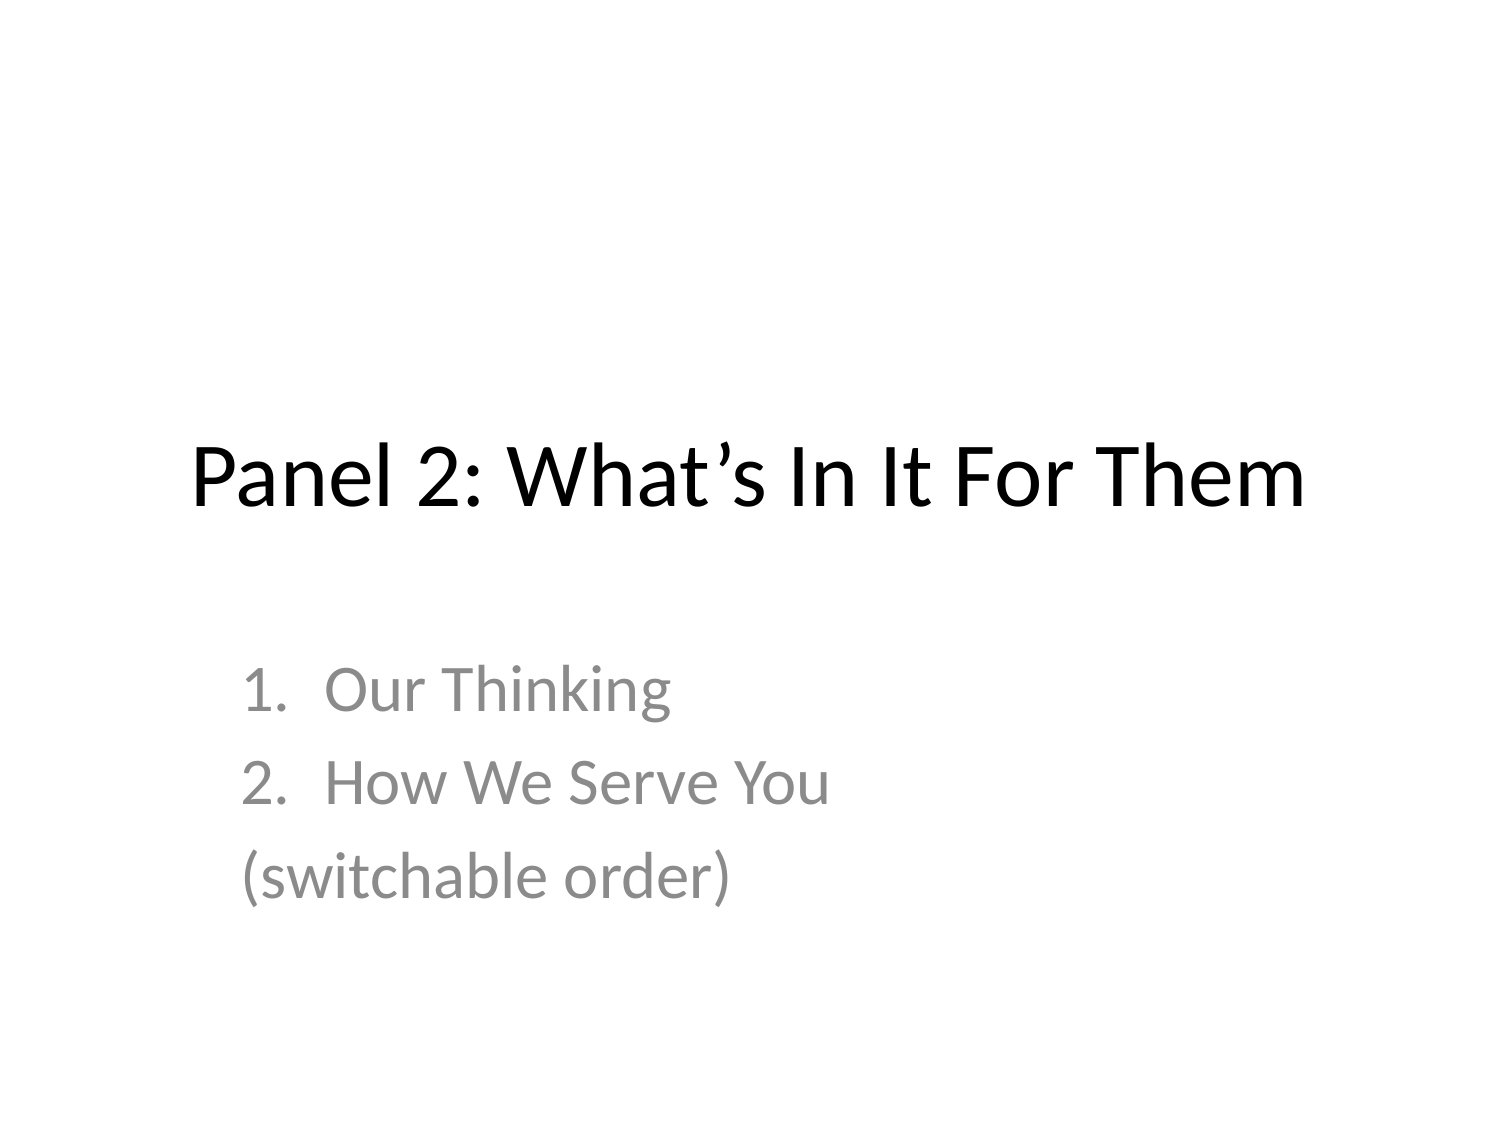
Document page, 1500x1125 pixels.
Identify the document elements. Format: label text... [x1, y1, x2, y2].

title Panel 2: What’s In It For Them [112, 349, 1388, 591]
subtitle Our Thinking How We Serve You (switchable order) [225, 637, 1275, 925]
